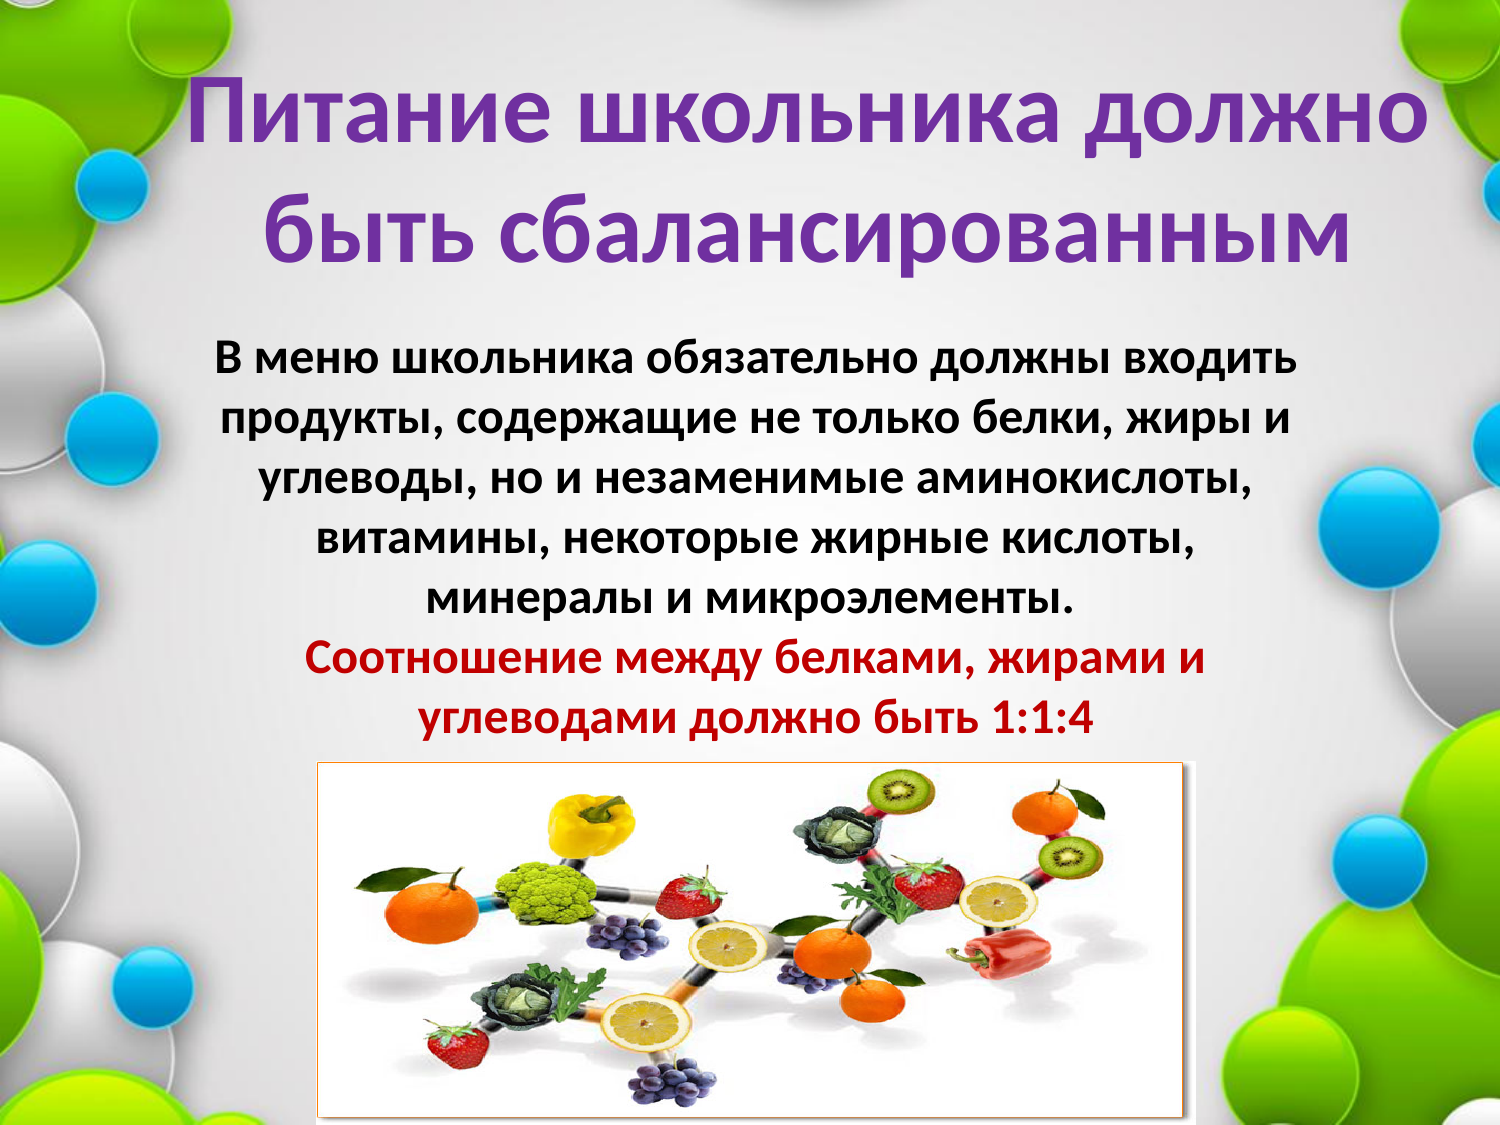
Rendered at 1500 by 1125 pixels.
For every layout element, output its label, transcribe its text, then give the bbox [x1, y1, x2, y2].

picture [0, 0, 1500, 1125]
text_box В меню школьника обязательно должны входить продукты, содержащие не только белки, жиры и углеводы, но и незаменимые аминокислоты, витамины, некоторые жирные кислоты, минералы и микроэлементы. Соотношение между белками, жирами и углеводами должно быть 1:1:4 [199, 316, 1313, 752]
text_box Питание школьника должно быть сбалансированным [117, 35, 1500, 290]
